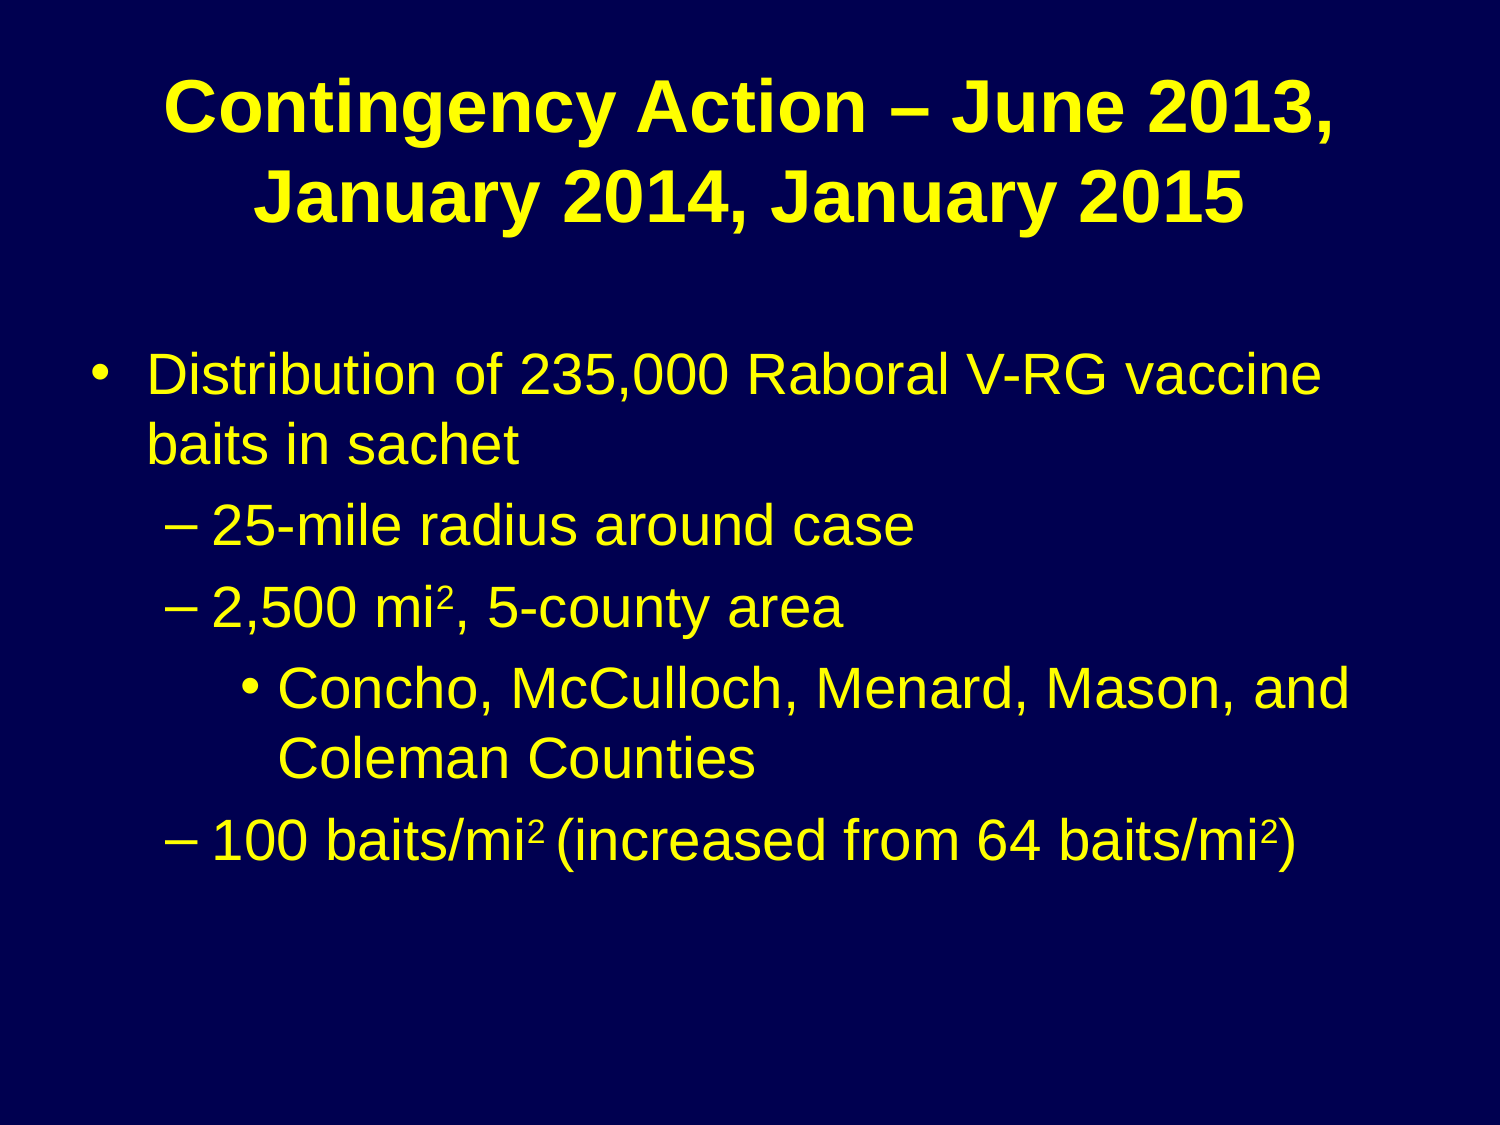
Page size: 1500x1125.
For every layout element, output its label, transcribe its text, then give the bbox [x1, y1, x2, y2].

title Contingency Action – June 2013, January 2014, January 2015 [75, 0, 1425, 296]
list Distribution of 235,000 Raboral V-RG vaccine baits in sachet 25-mile radius around case 2,500 mi2, 5-county area Concho, McCulloch, Menard, Mason, and Coleman Counties 100 baits/mi2 (increased from 64 baits/mi2) [75, 328, 1425, 1005]
